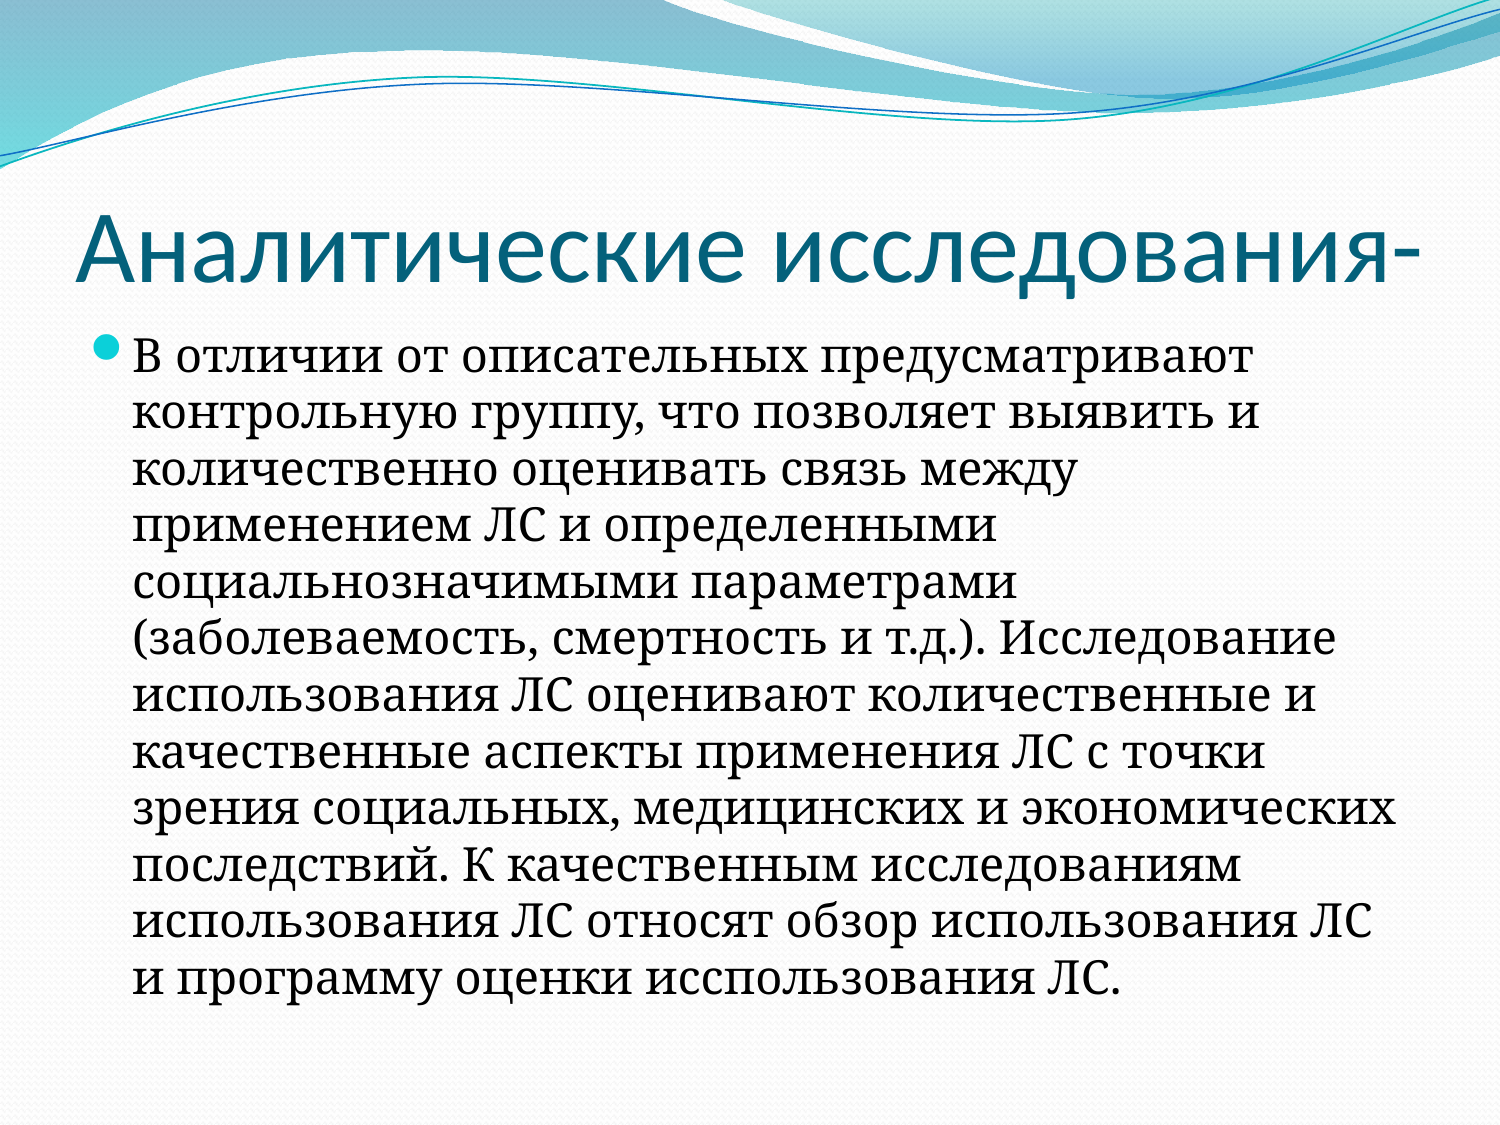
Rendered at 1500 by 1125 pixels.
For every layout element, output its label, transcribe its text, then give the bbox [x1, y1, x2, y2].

list В отличии от описательных предусматривают контрольную группу, что позволяет выявить и количественно оценивать связь между применением ЛС и определенными социальнозначимыми параметрами (заболеваемость, смертность и т.д.). Исследование использования ЛС оценивают количественные и качественные аспекты применения ЛС с точки зрения социальных, медицинских и экономических последствий. К качественным исследованиям использования ЛС относят обзор использования ЛС и программу оценки исспользования ЛС. [75, 317, 1425, 1038]
title Аналитические исследования- [75, 115, 1425, 303]
